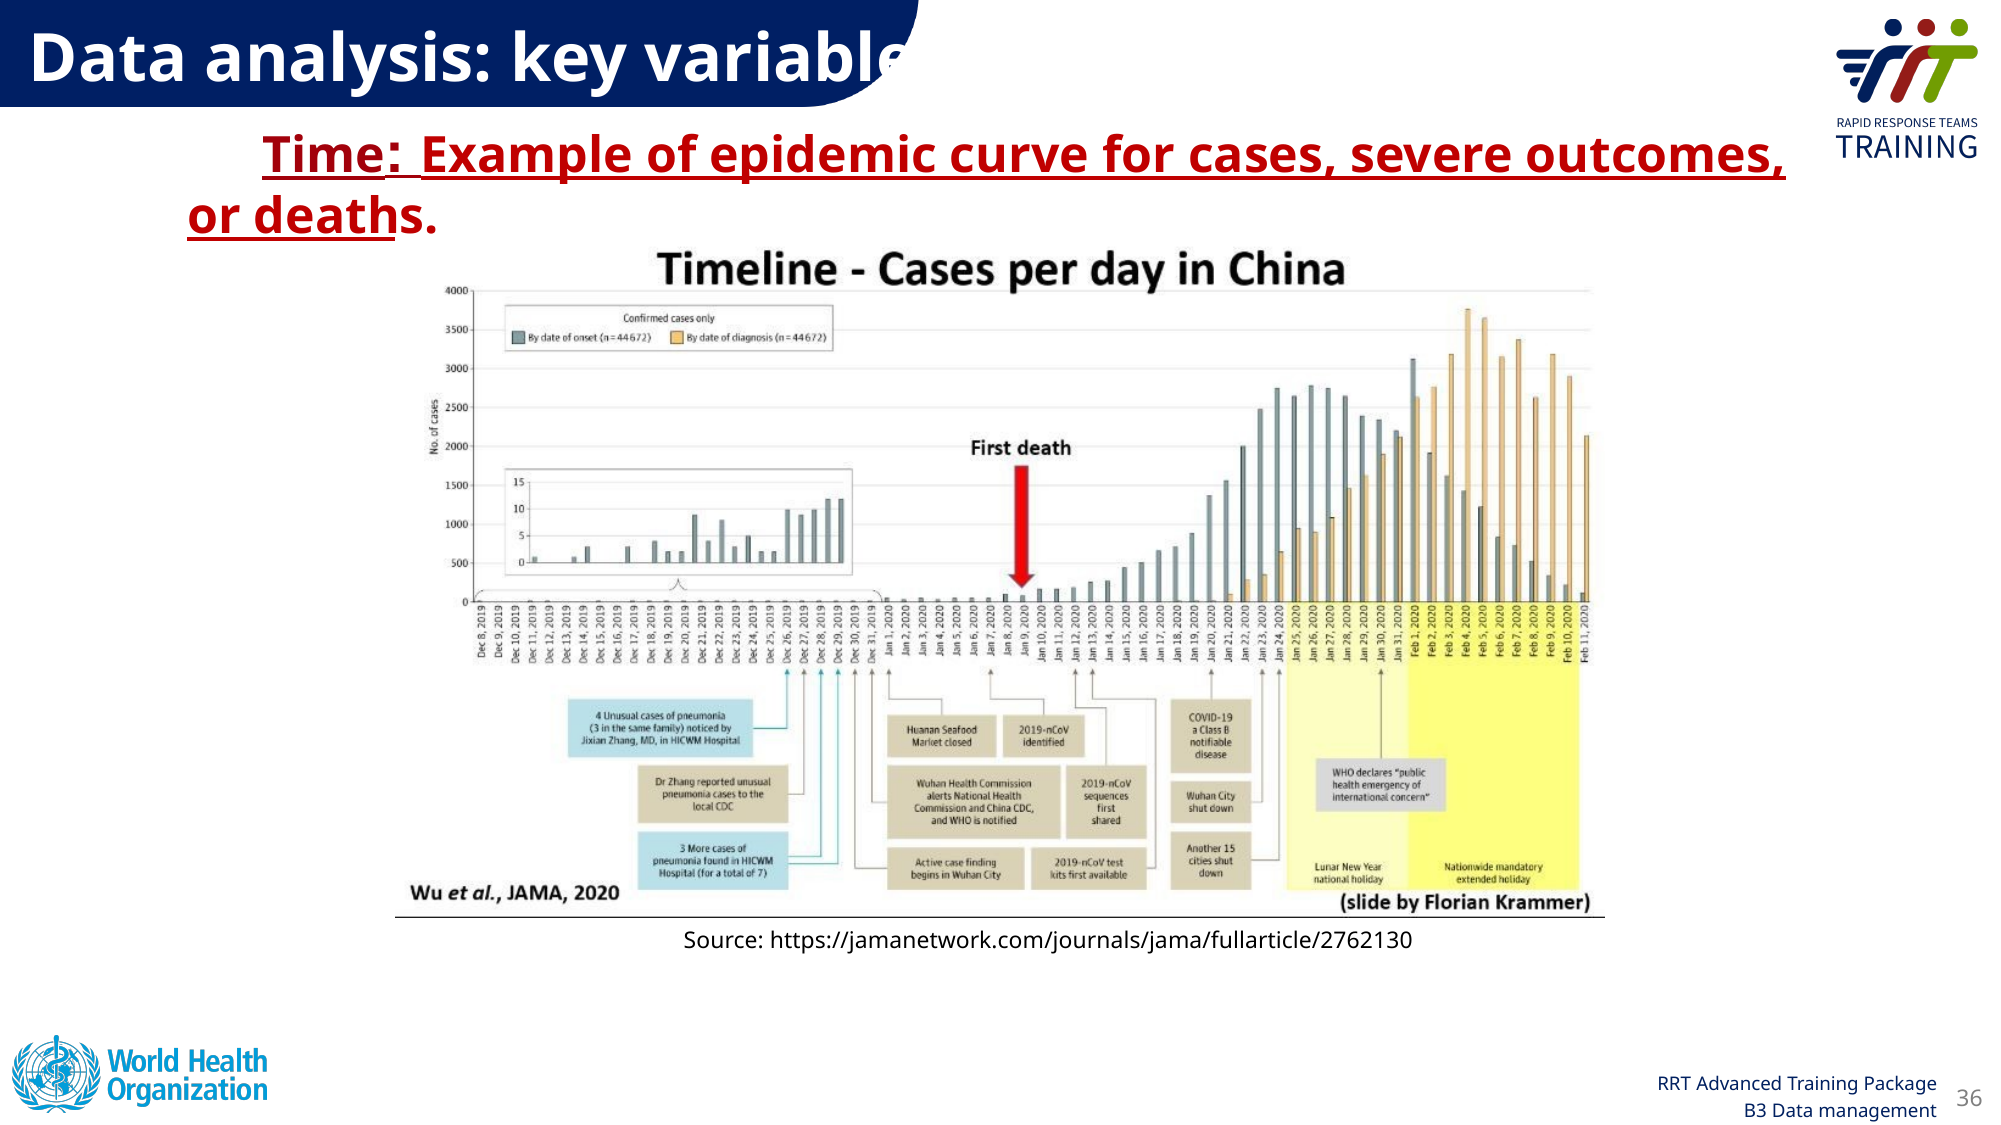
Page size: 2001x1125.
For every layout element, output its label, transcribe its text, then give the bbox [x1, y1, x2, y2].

picture [12, 1083, 48, 1113]
picture [1835, 19, 1978, 167]
text_box Source: https://jamanetwork.com/journals/jama/fullarticle/2762130 [676, 919, 1530, 961]
text_box Time: Example of epidemic curve for cases, severe outcomes, or deaths. [179, 106, 1821, 251]
text_box Data analysis: key variables [21, 13, 1361, 107]
picture [12, 1035, 267, 1113]
picture [395, 237, 1605, 919]
picture [58, 1050, 64, 1058]
picture [0, 0, 919, 107]
